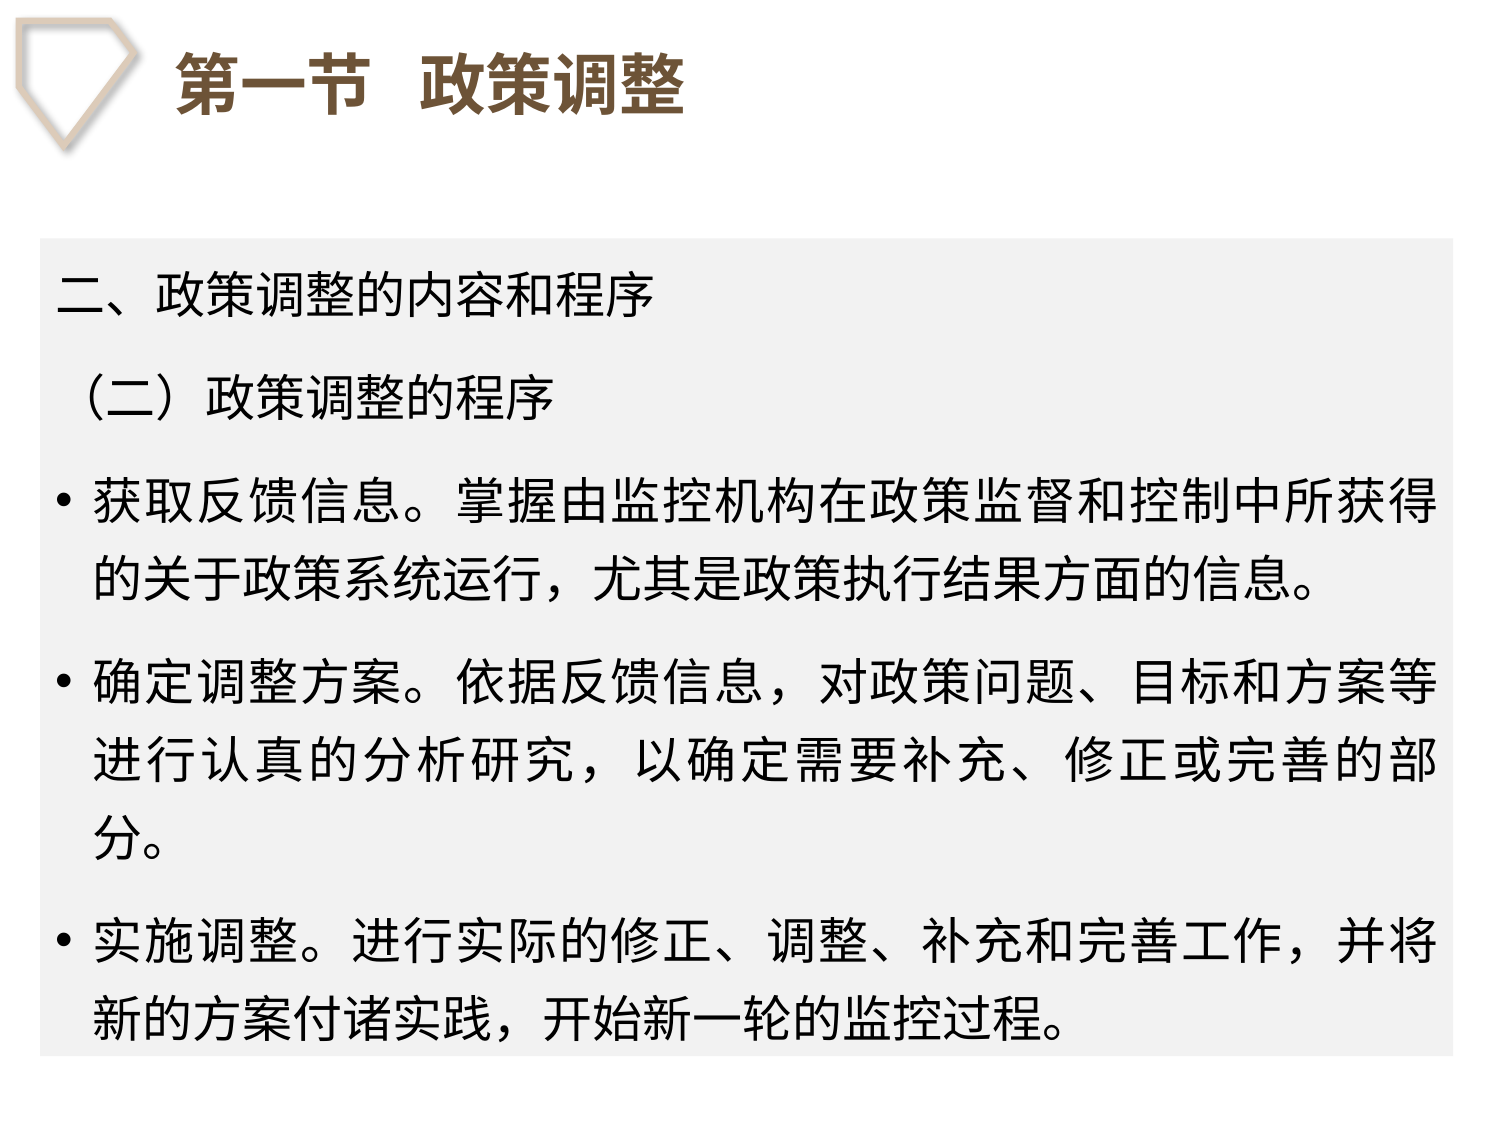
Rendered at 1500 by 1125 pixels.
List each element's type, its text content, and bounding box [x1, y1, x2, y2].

title 第一节 政策调整 [158, 18, 1456, 159]
list 二、政策调整的内容和程序 （二）政策调整的程序 获取反馈信息。掌握由监控机构在政策监督和控制中所获得的关于政策系统运行，尤其是政策执行结果方面的信息。 确定调整方案。依据反馈信息，对政策问题、目标和方案等进行认真的分析研究，以确定需要补充、修正或完善的部分。 实施调整。进行实际的修正、调整、补充和完善工作，并将新的方案付诸实践，开始新一轮的监控过程。 [40, 238, 1454, 1057]
